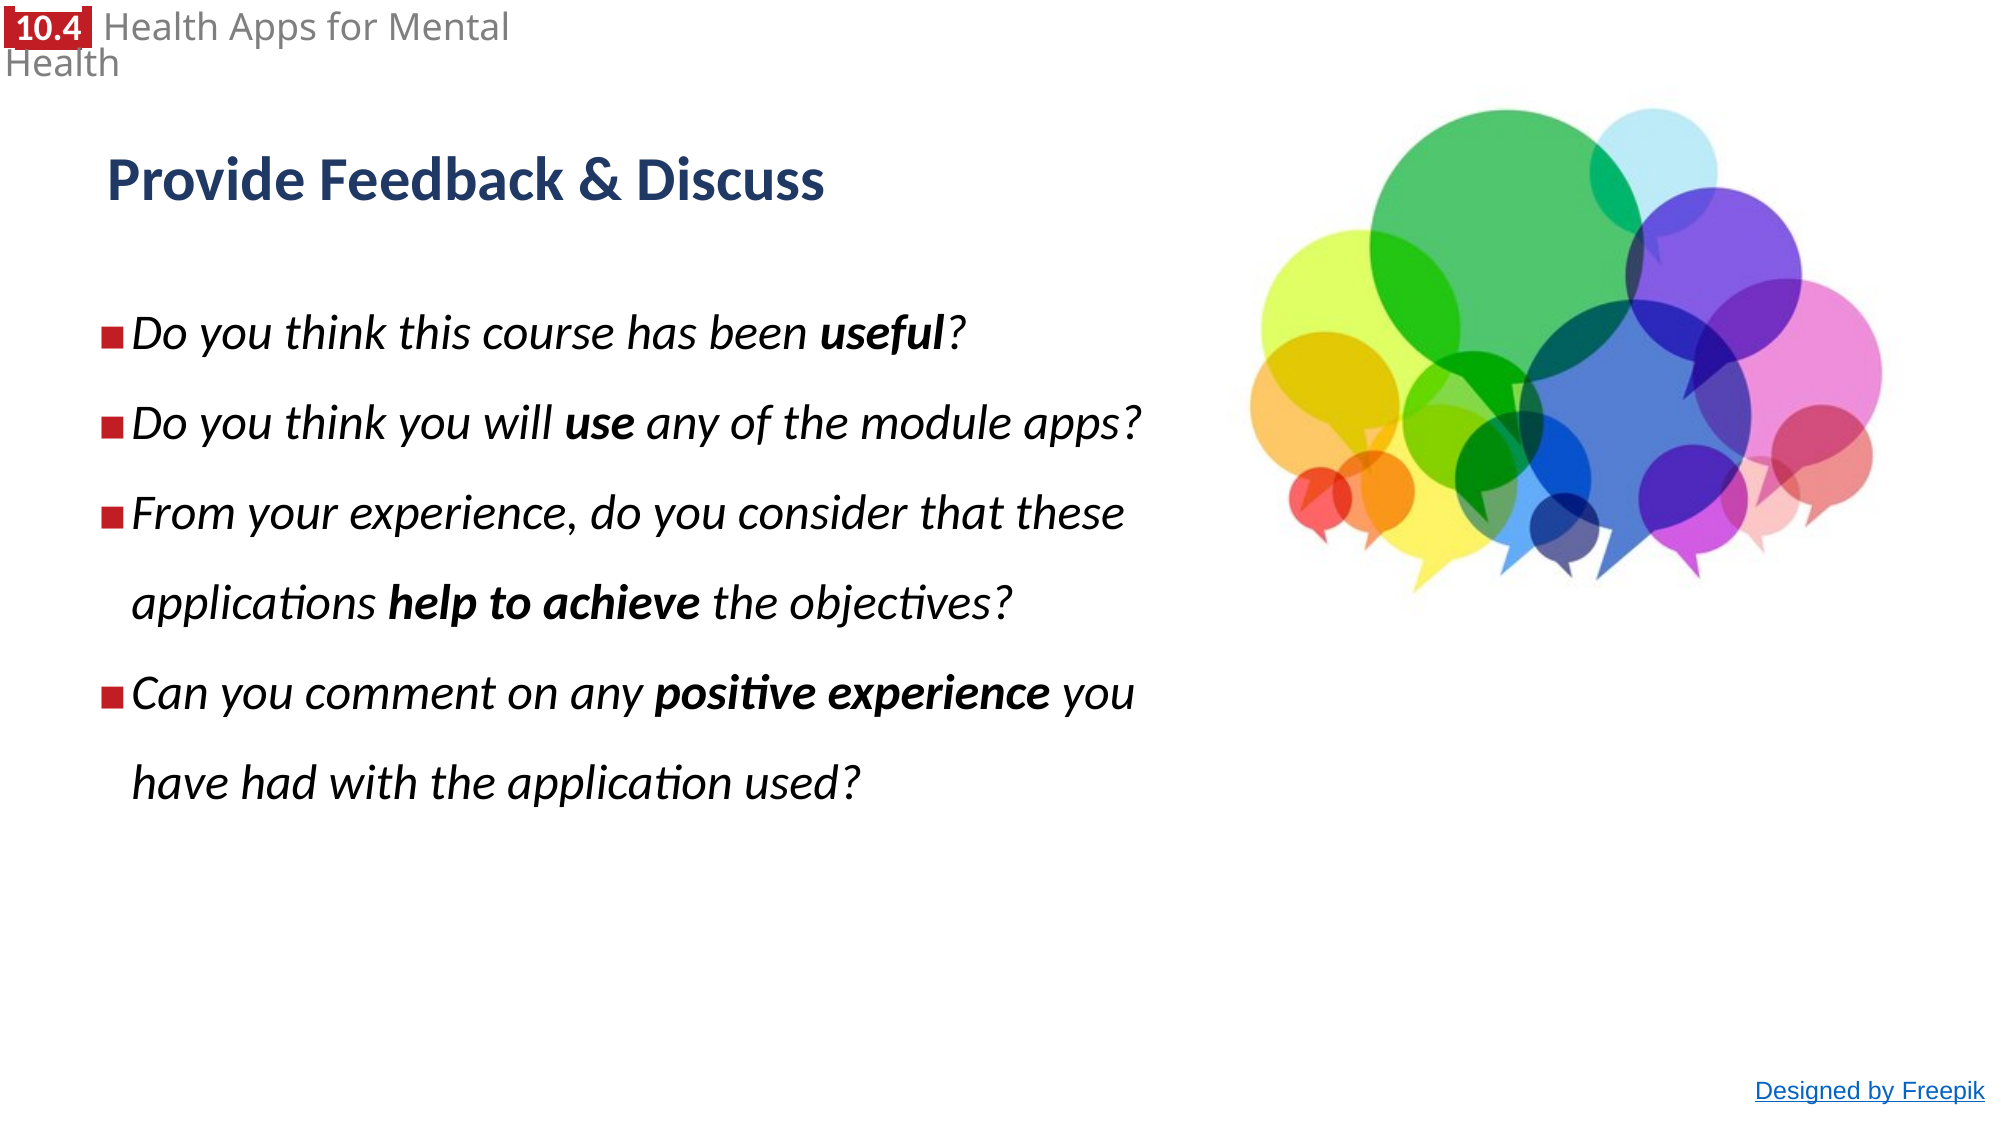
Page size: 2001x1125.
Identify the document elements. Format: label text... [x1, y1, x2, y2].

title Provide Feedback & Discuss [92, 120, 1208, 240]
picture [1213, 84, 1906, 617]
text_box Designed by Freepik [989, 1066, 2000, 1112]
list Do you think this course has been useful? Do you think you will use any of the module apps? From your experience, do you consider that these applications help to achieve the objectives? Can you comment on any positive experience you have had with the application used? [79, 261, 1215, 953]
